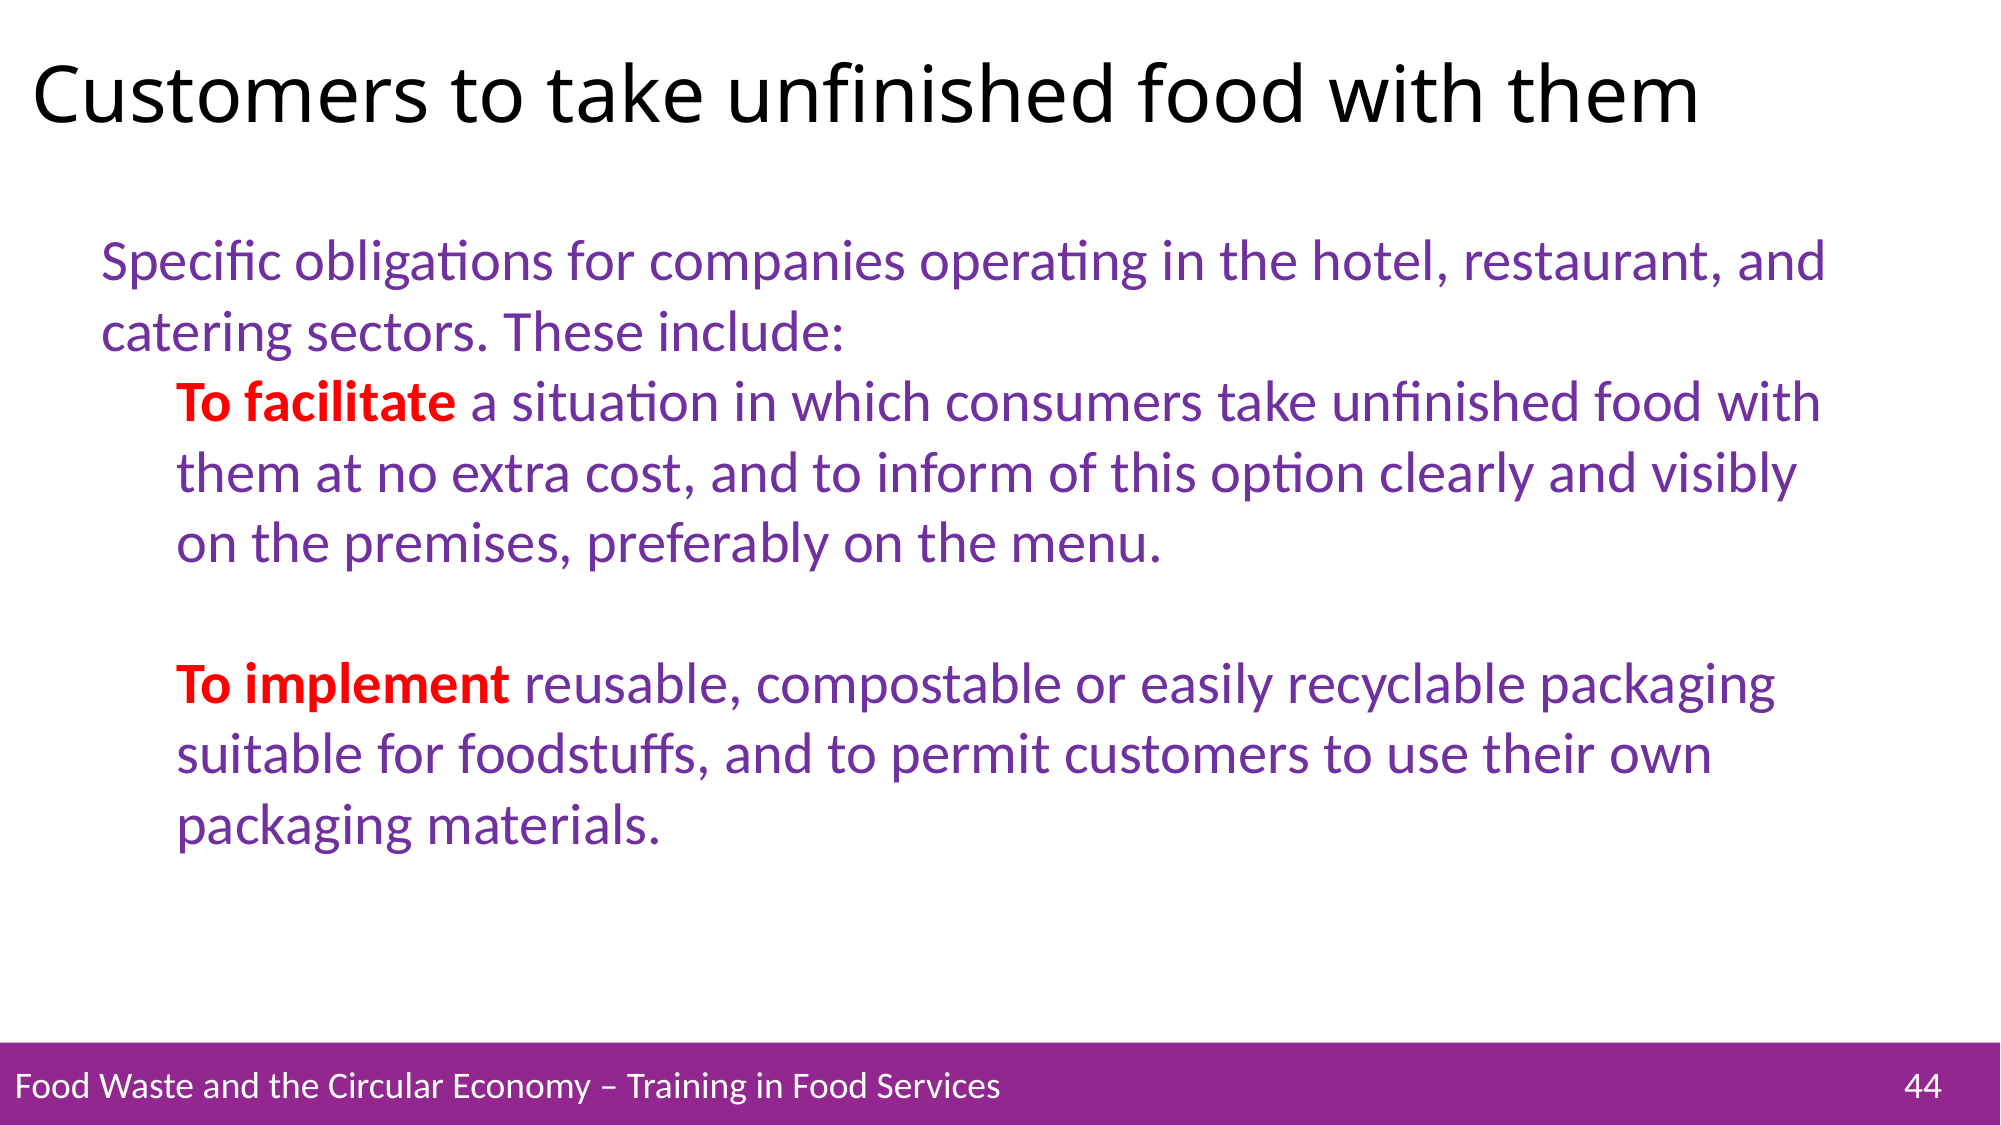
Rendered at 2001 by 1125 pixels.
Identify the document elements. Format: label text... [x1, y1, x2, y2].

text_box Specific obligations for companies operating in the hotel, restaurant, and catering sectors. These include: To facilitate a situation in which consumers take unfinished food with them at no extra cost, and to inform of this option clearly and visibly on the premises, preferably on the menu. To implement reusable, compostable or easily recyclable packaging suitable for foodstuffs, and to permit customers to use their own packaging materials. [86, 214, 1862, 994]
text_box Customers to take unfinished food with them [16, 0, 2000, 215]
